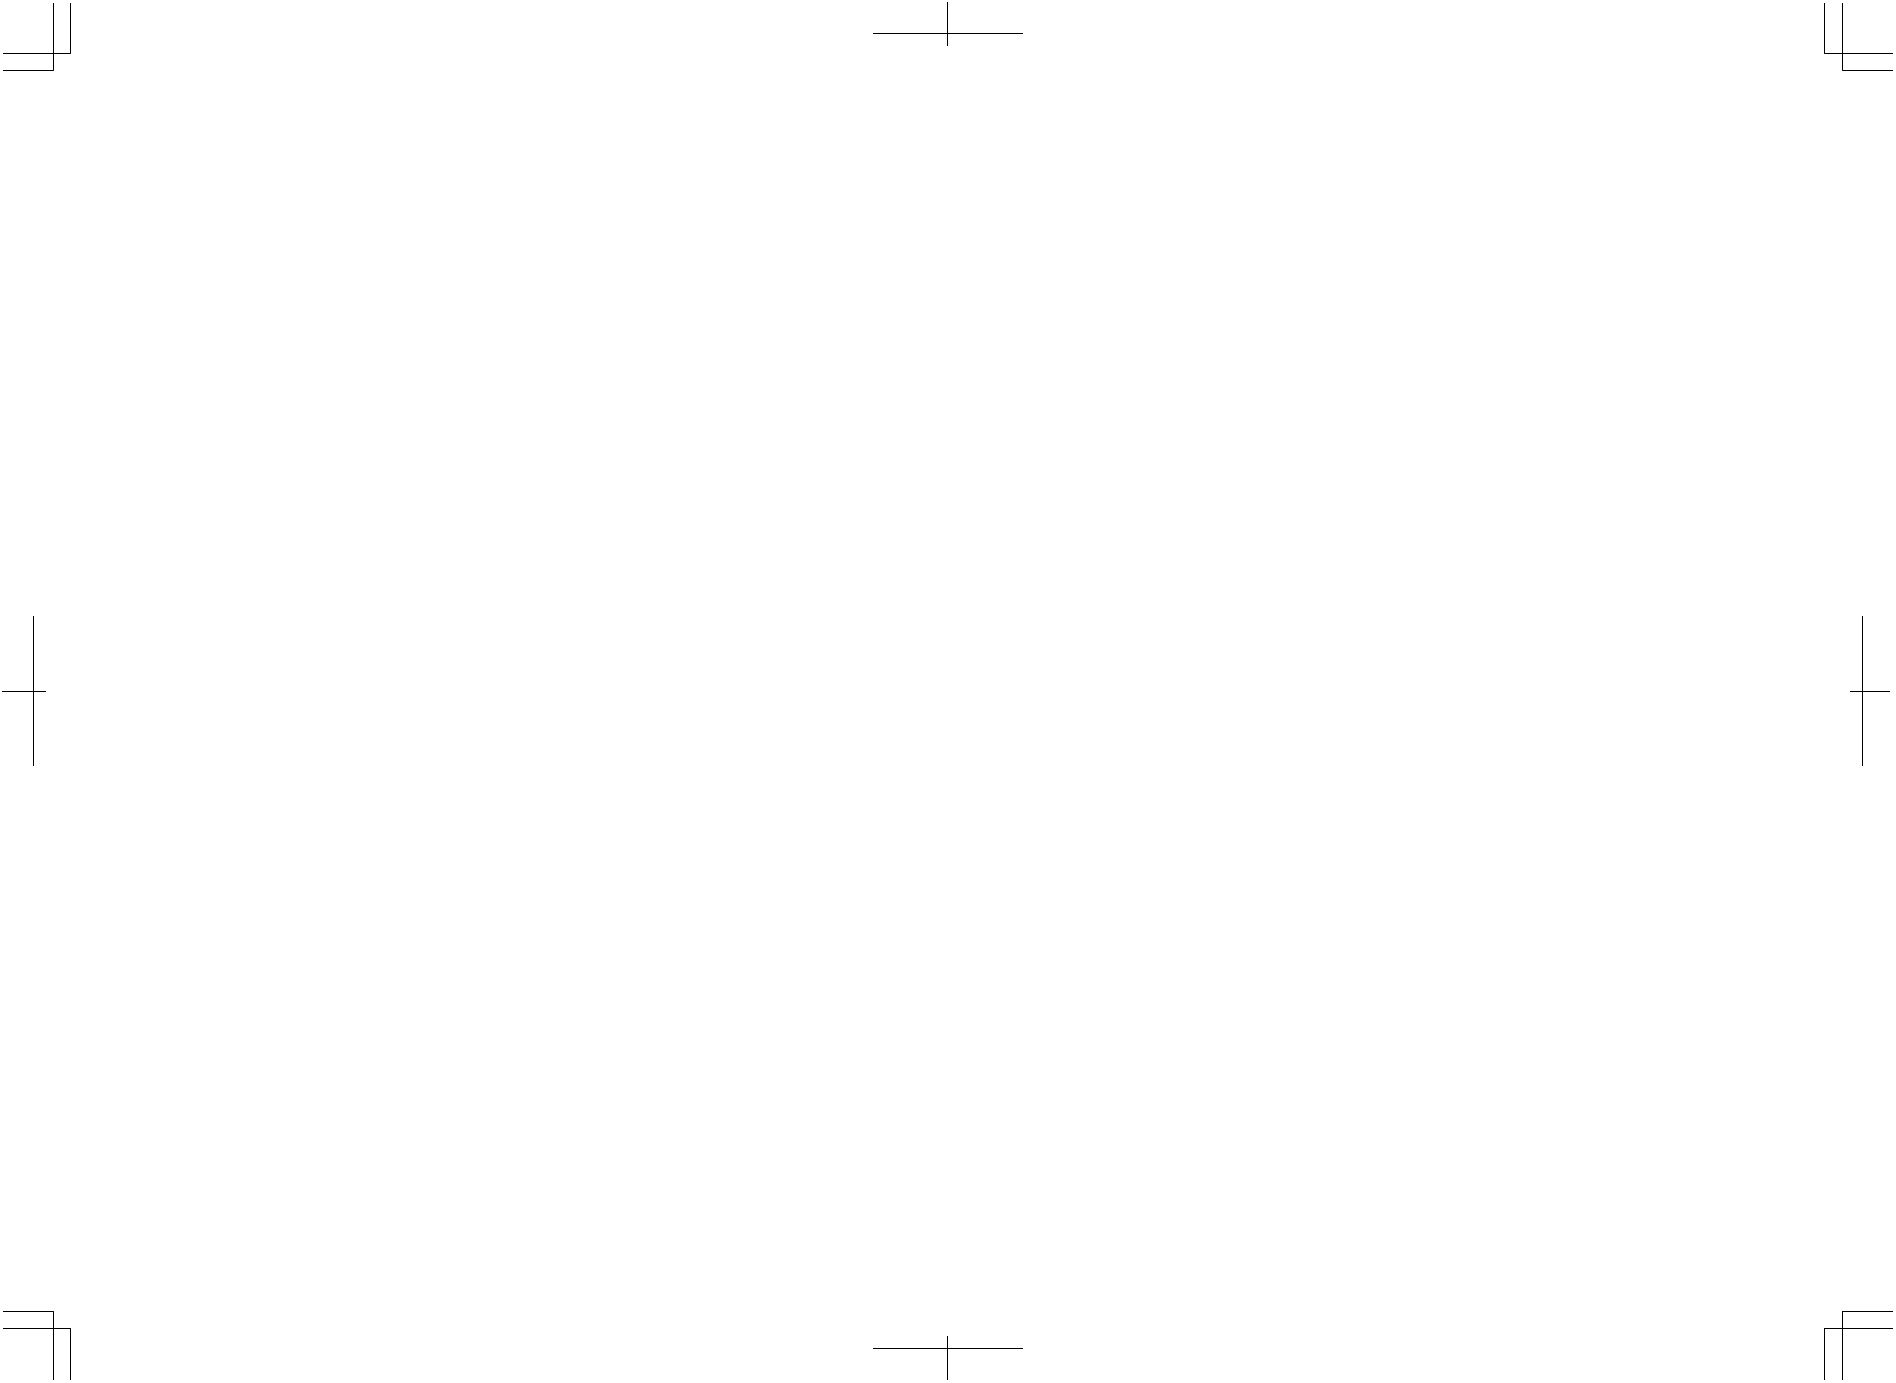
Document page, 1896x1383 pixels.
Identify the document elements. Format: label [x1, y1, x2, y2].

text_box [2, 2, 72, 72]
text_box [1824, 2, 1894, 72]
text_box [1, 615, 47, 767]
text_box [1849, 615, 1891, 767]
text_box [872, 2, 1023, 47]
text_box [872, 1335, 1023, 1381]
text_box [1824, 1310, 1894, 1381]
text_box [2, 1310, 72, 1381]
